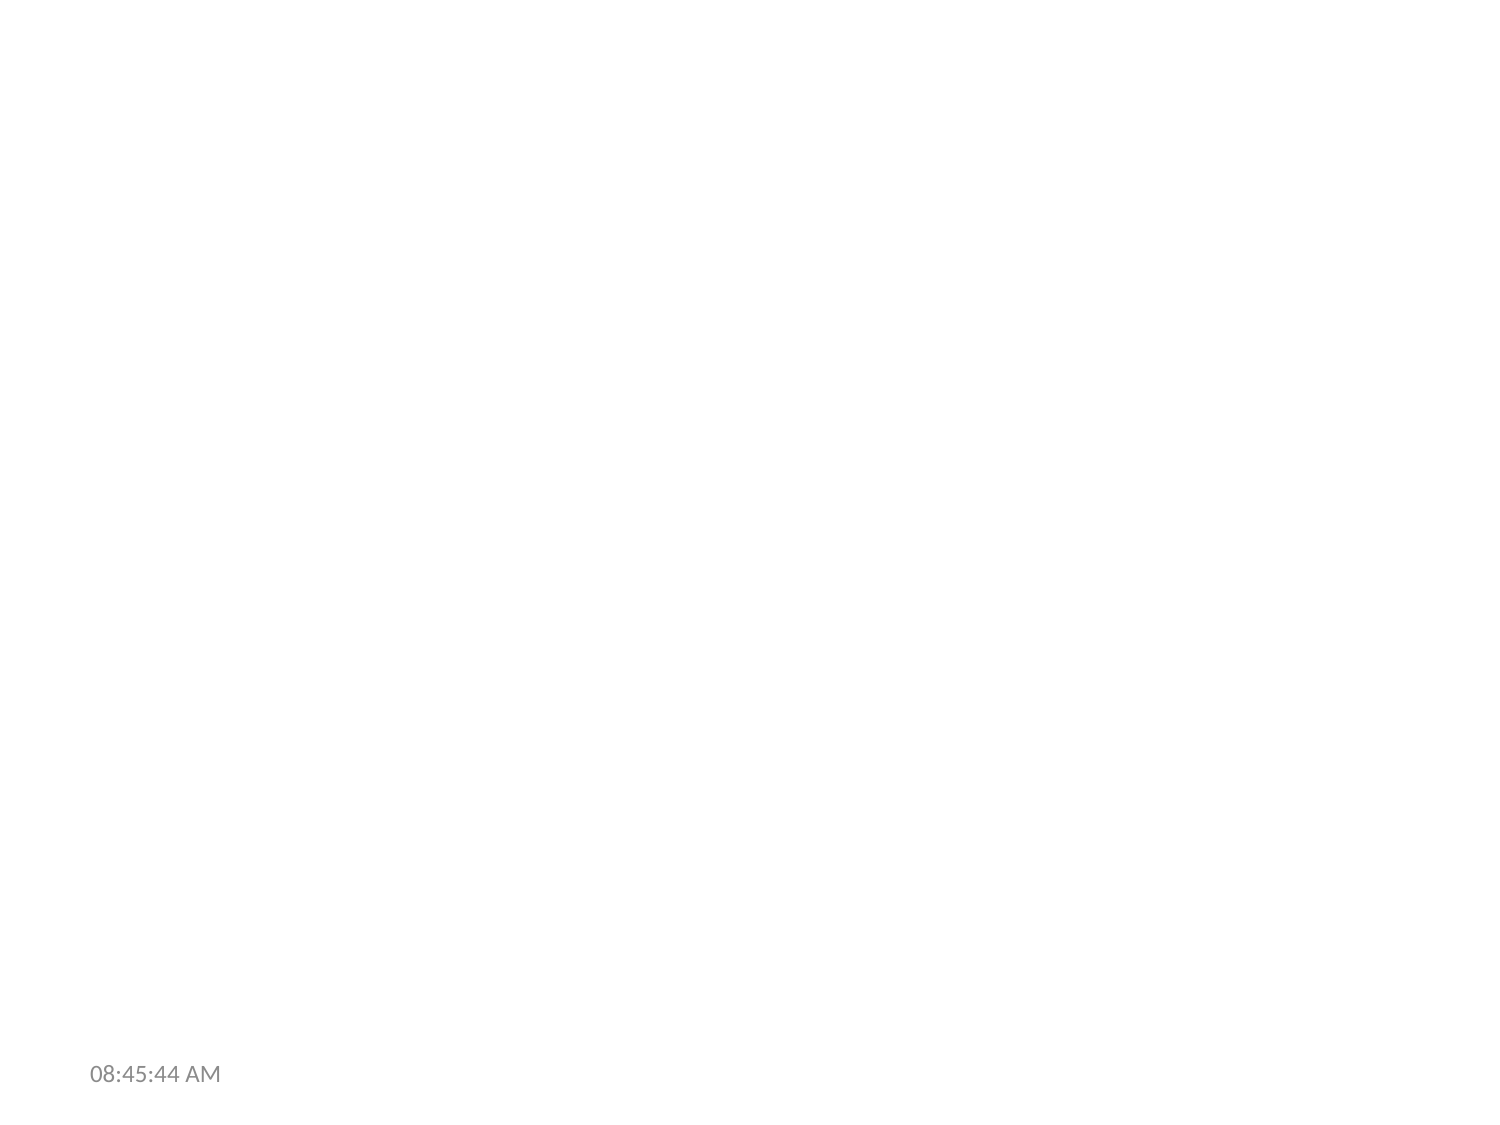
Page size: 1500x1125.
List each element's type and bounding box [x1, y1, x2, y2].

slide_number [75, 1042, 425, 1103]
